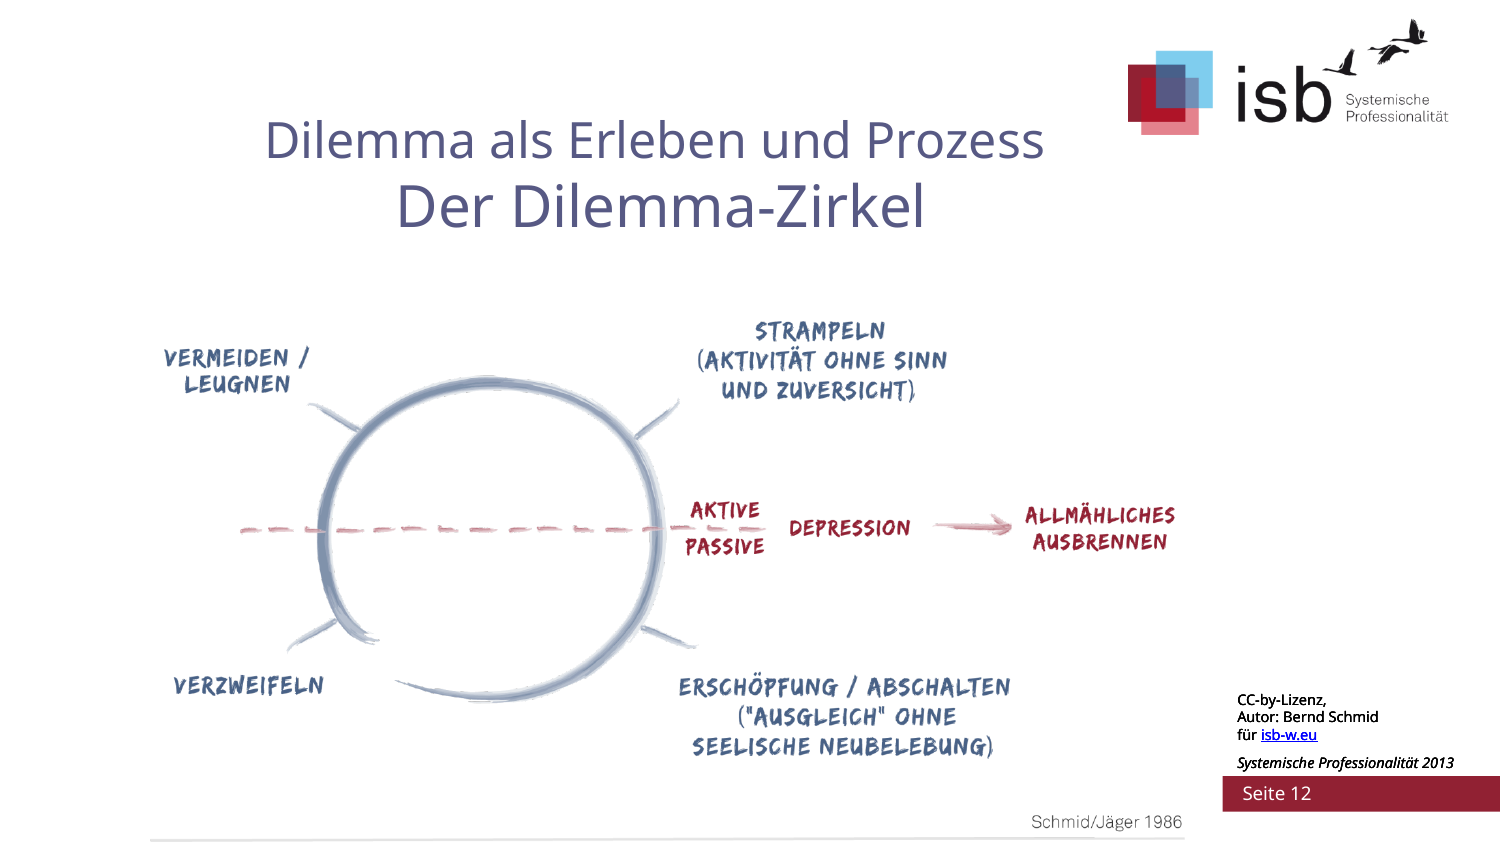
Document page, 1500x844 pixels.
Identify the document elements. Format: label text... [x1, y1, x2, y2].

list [111, 268, 1208, 844]
picture [1128, 14, 1461, 139]
text_box CC-by-Lizenz, Autor: Bernd Schmid für isb-w.eu Systemische Professionalität 2013 [1222, 543, 1500, 844]
title Dilemma als Erleben und Prozess Der Dilemma-Zirkel [100, 67, 1223, 281]
